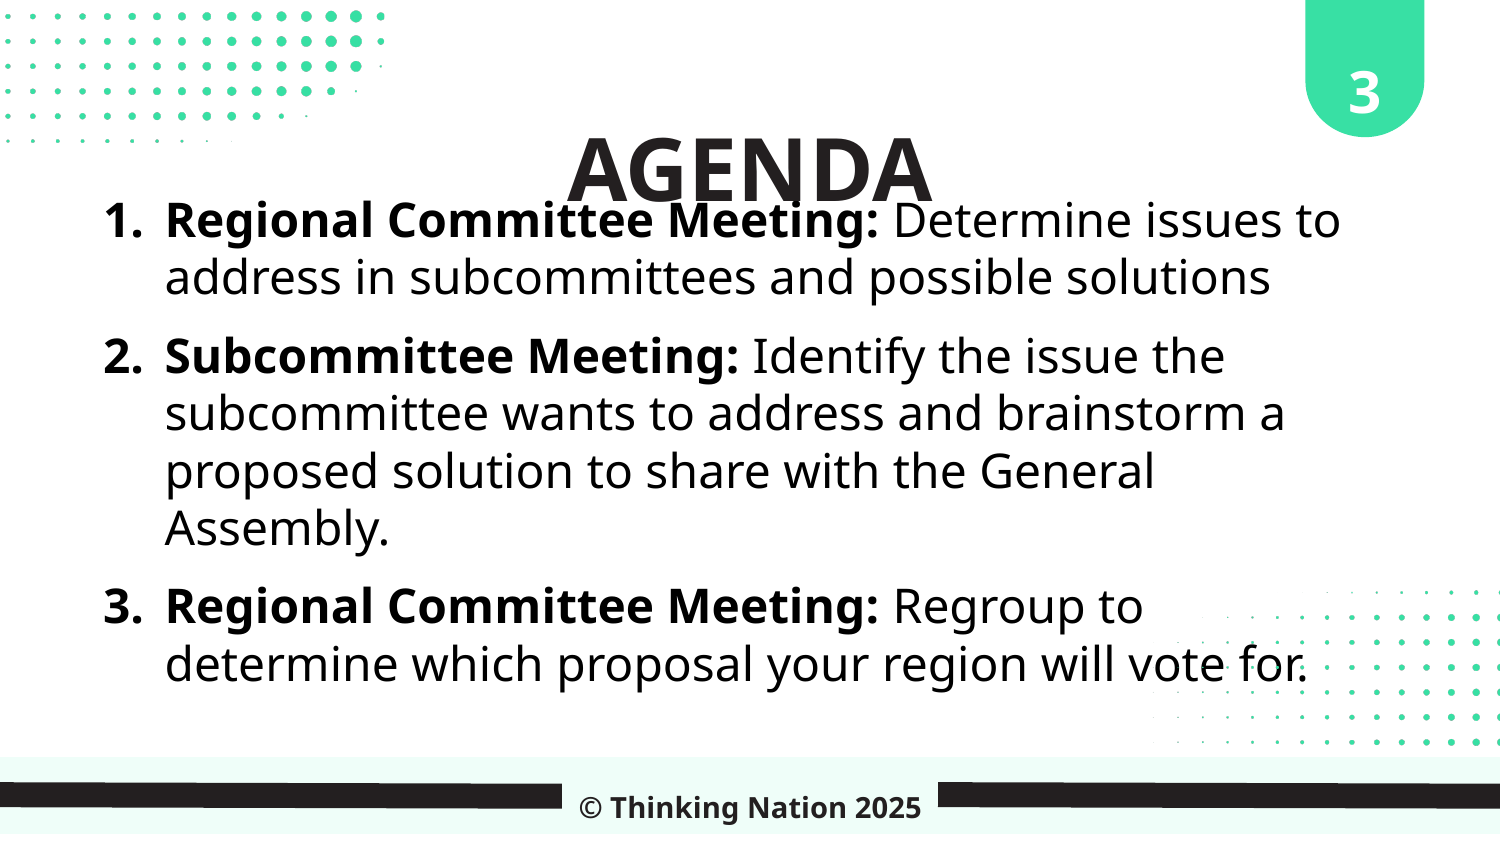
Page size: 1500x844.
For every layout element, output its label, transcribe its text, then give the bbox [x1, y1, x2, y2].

text_box Regional Committee Meeting: Determine issues to address in subcommittees and possible solutions Subcommittee Meeting: Identify the issue the subcommittee wants to address and brainstorm a proposed solution to share with the General Assembly. Regional Committee Meeting: Regroup to determine which proposal your region will vote for. [89, 189, 1391, 691]
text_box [0, 756, 1500, 835]
text_box AGENDA [209, 71, 1291, 219]
text_box [0, 0, 385, 144]
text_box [1300, 0, 1430, 138]
text_box [1128, 590, 1500, 755]
